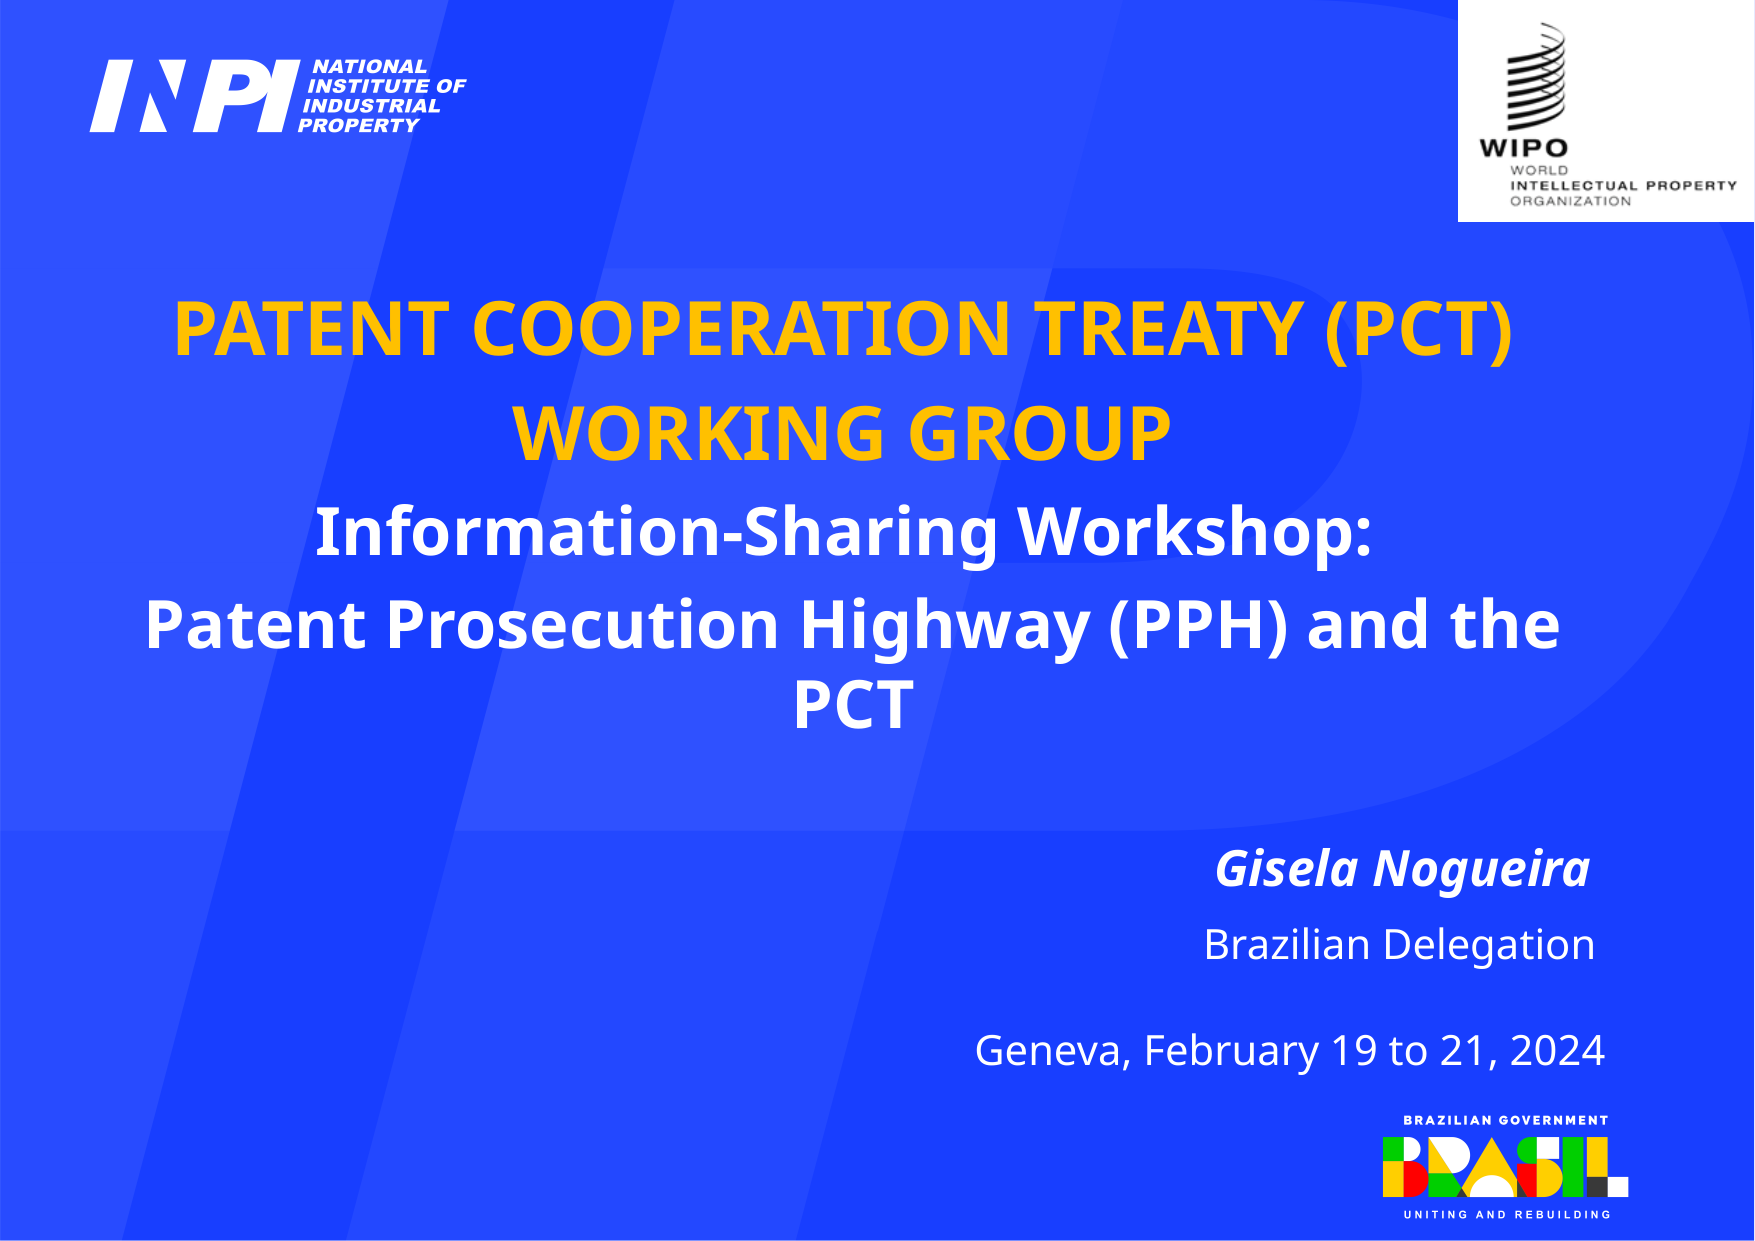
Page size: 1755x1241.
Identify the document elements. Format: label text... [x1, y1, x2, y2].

list Geneva, February 19 to 21, 2024 [440, 1016, 1621, 1076]
list Patent Cooperation Treaty (PCT) Working Group Information-Sharing Workshop: Patent Prosecution Highway (PPH) and the PCT [73, 273, 1633, 993]
picture [0, 0, 1755, 1241]
